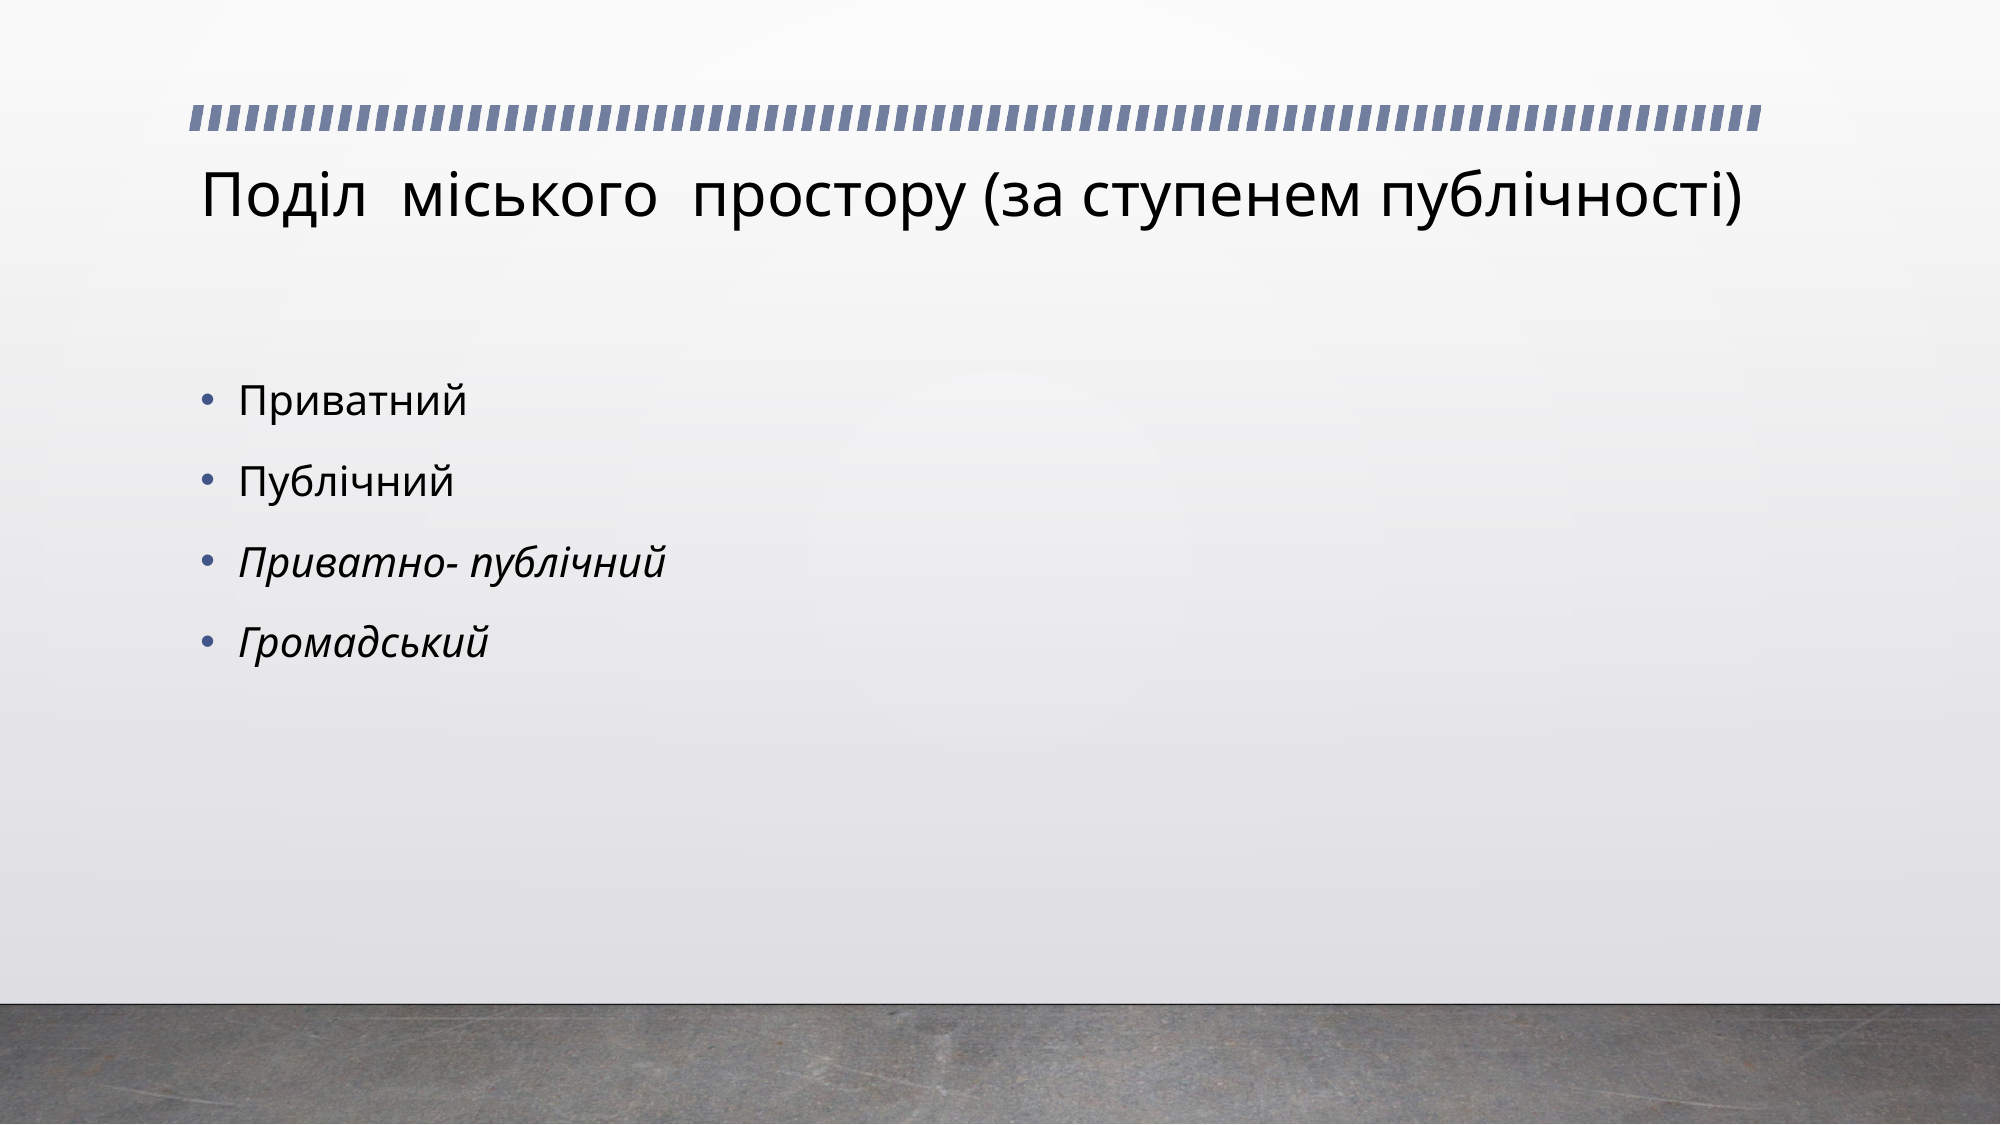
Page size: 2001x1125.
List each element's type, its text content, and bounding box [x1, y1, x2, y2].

picture [0, 1004, 2000, 1124]
list Приватний Публічний Приватно- публічний Громадський [185, 356, 1761, 897]
title Поділ міського простору (за ступенем публічності) [185, 156, 1761, 329]
